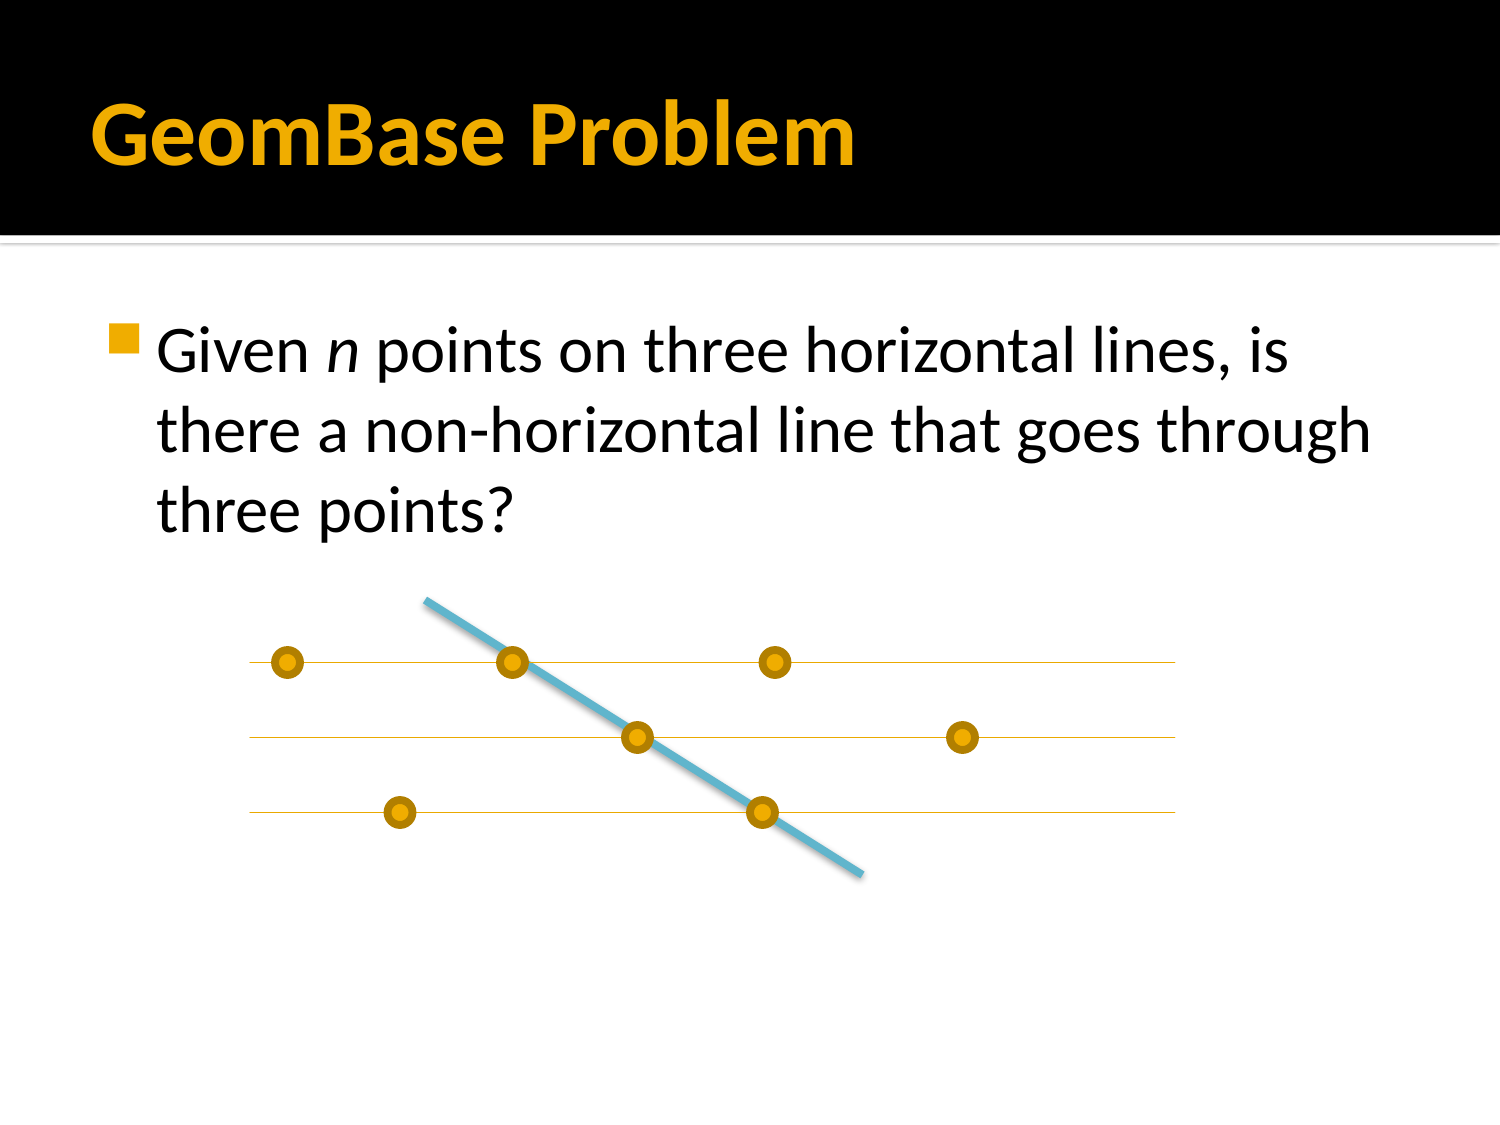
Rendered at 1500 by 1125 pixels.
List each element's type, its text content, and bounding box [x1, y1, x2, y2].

text_box [946, 721, 979, 737]
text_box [424, 745, 863, 812]
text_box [424, 670, 863, 737]
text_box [424, 599, 863, 662]
text_box [385, 820, 415, 829]
title GeomBase Problem [75, 25, 1425, 231]
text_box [424, 820, 863, 875]
text_box [947, 745, 978, 754]
list Given n points on three horizontal lines, is there a non-horizontal line that goes through three points? [75, 291, 1425, 1050]
text_box [271, 646, 304, 662]
text_box [383, 796, 417, 812]
text_box [272, 670, 303, 679]
